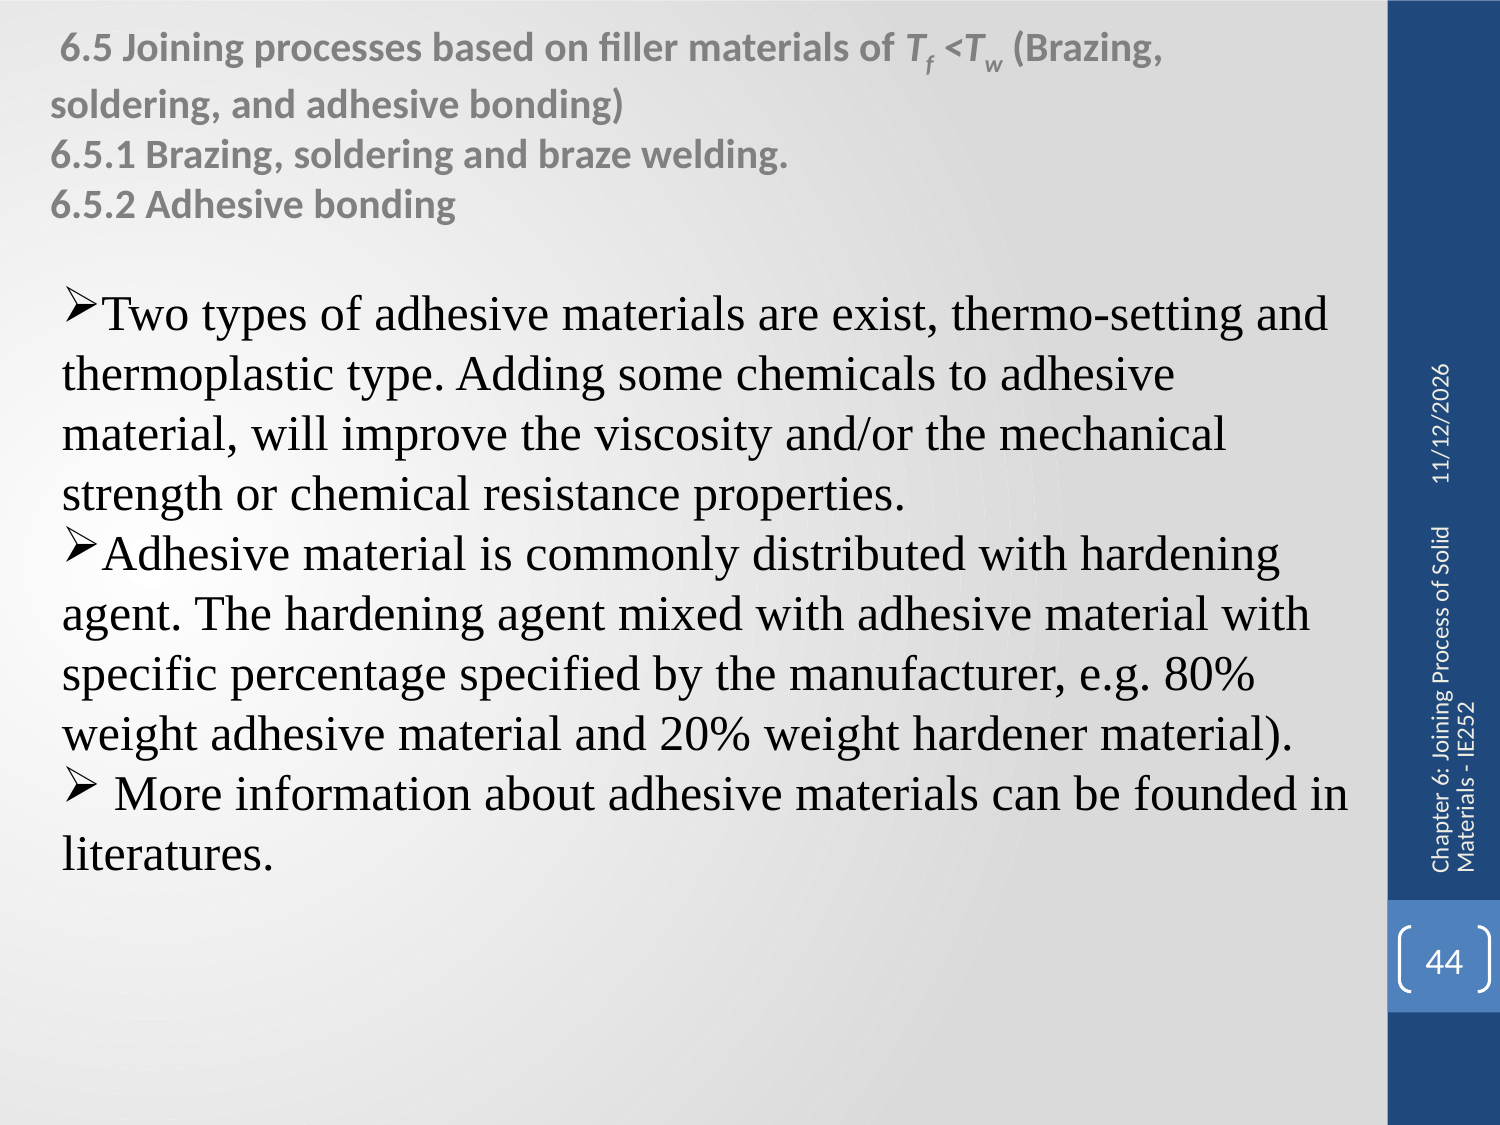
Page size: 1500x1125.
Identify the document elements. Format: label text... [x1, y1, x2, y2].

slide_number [1408, 100, 1469, 500]
text_box 6.5 Joining processes based on filler materials of Tf <Tw (Brazing, soldering, and adhesive bonding) 6.5.1 Brazing, soldering and braze welding. 6.5.2 Adhesive bonding [35, 140, 1311, 235]
slide_number 44 [1397, 925, 1492, 994]
footer Chapter 6: Joining Process of Solid Materials - IE252 [1408, 500, 1469, 889]
text_box Two types of adhesive materials are exist, thermo-setting and thermoplastic type. Adding some chemicals to adhesive material, will improve the viscosity and/or the mechanical strength or chemical resistance properties. Adhesive material is commonly distributed with hardening agent. The hardening agent mixed with adhesive material with specific percentage specified by the manufacturer, e.g. 80% weight adhesive material and 20% weight hardener material). More information about adhesive materials can be founded in literatures. [46, 273, 1372, 978]
